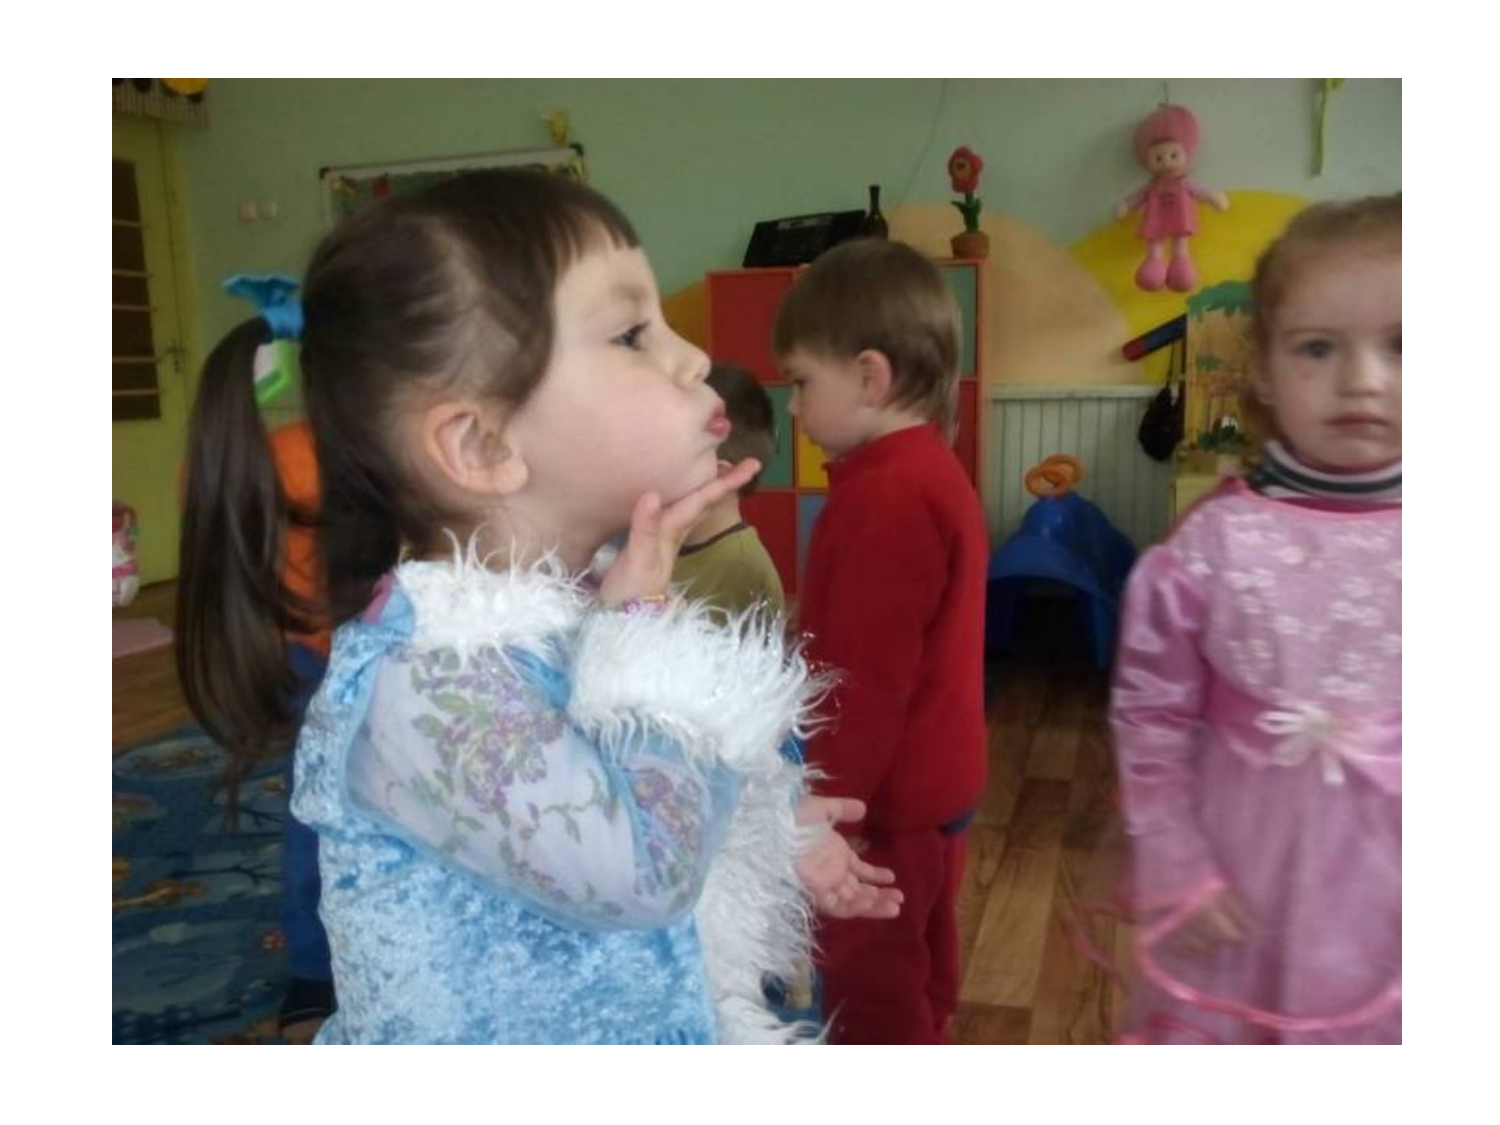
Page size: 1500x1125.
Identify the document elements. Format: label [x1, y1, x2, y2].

list [111, 77, 1402, 1046]
